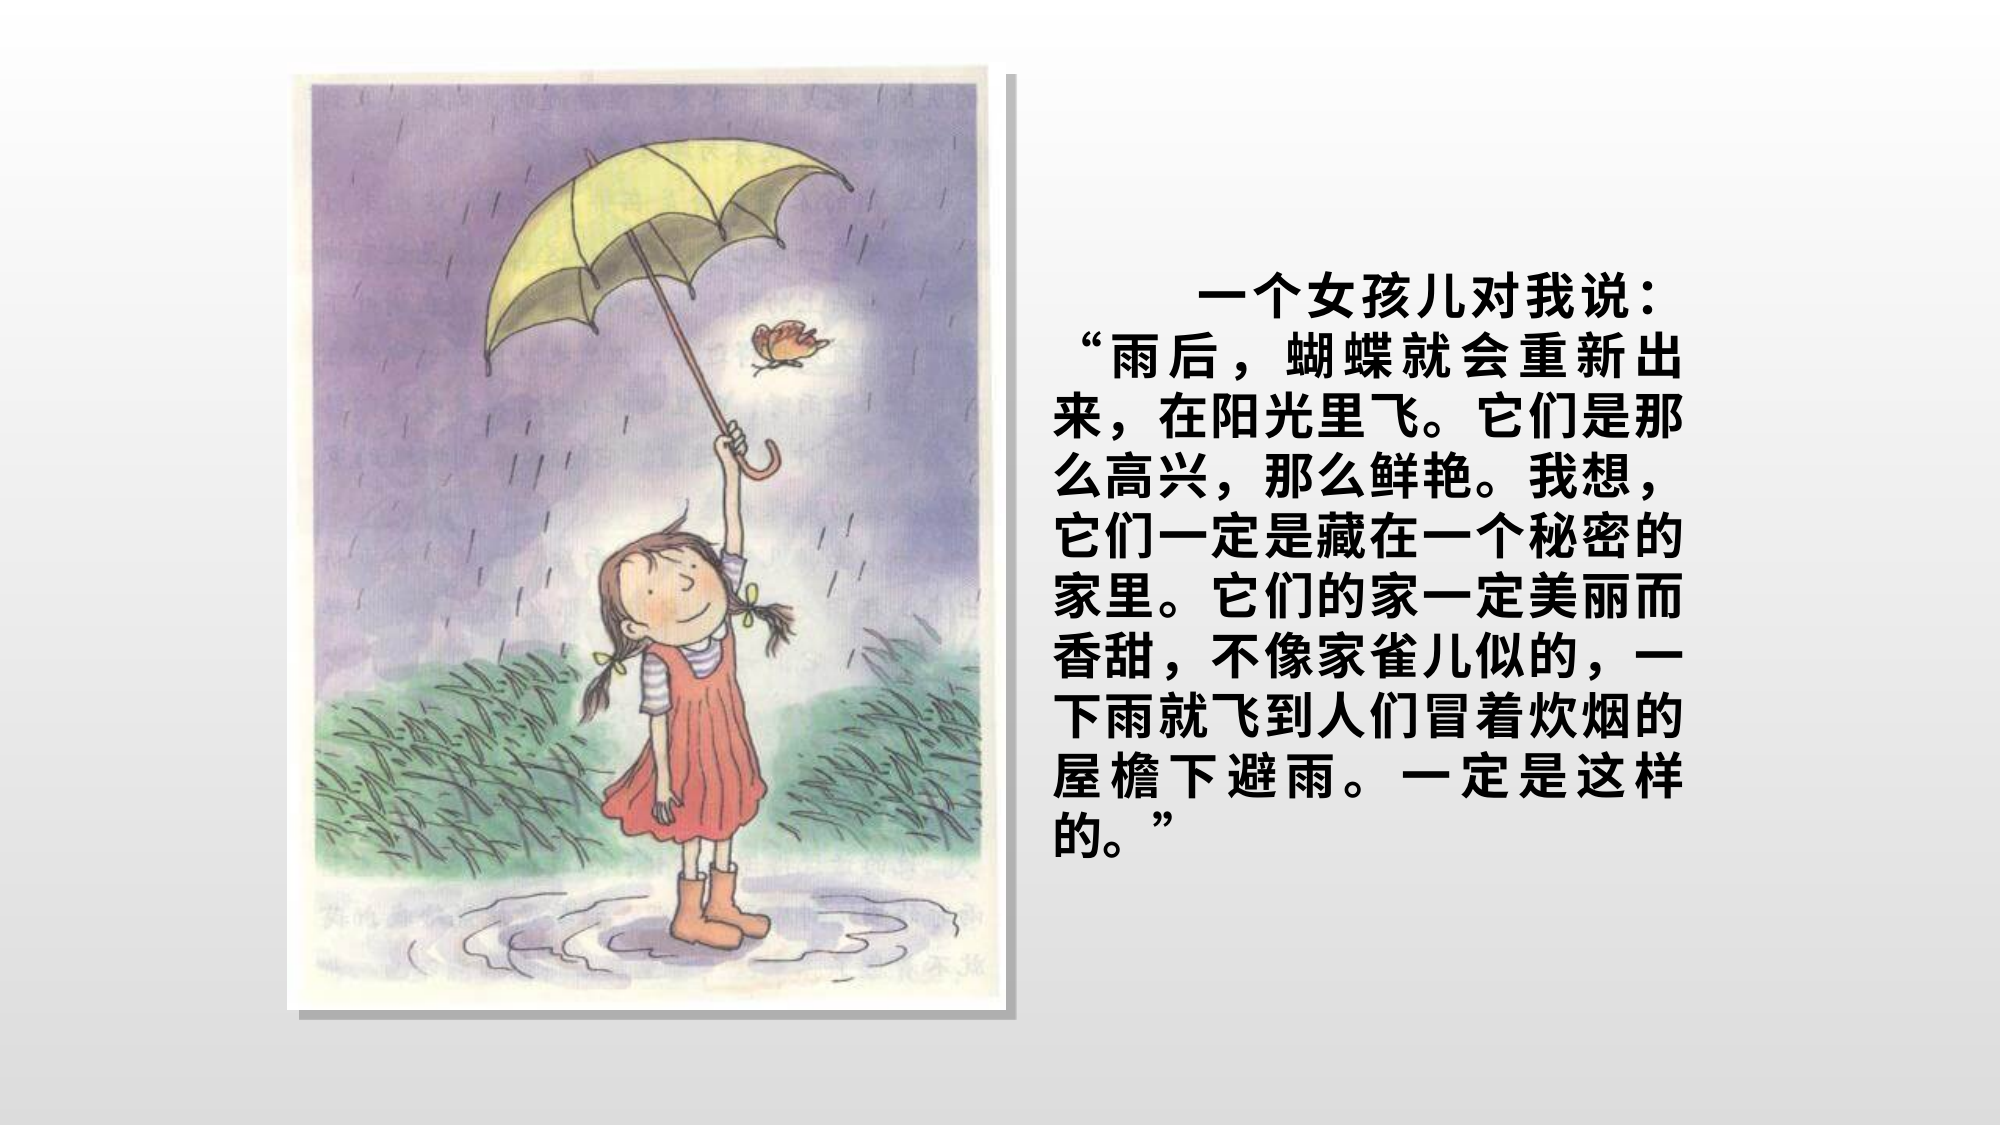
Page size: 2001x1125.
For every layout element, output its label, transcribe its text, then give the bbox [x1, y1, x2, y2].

text_box 一个女孩儿对我说：“雨后，蝴蝶就会重新出来，在阳光里飞。它们是那么高兴，那么鲜艳。我想，它们一定是藏在一个秘密的家里。它们的家一定美丽而香甜，不像家雀儿似的，一下雨就飞到人们冒着炊烟的屋檐下避雨。一定是这样的。” [1037, 257, 1700, 873]
picture [287, 62, 1006, 1010]
